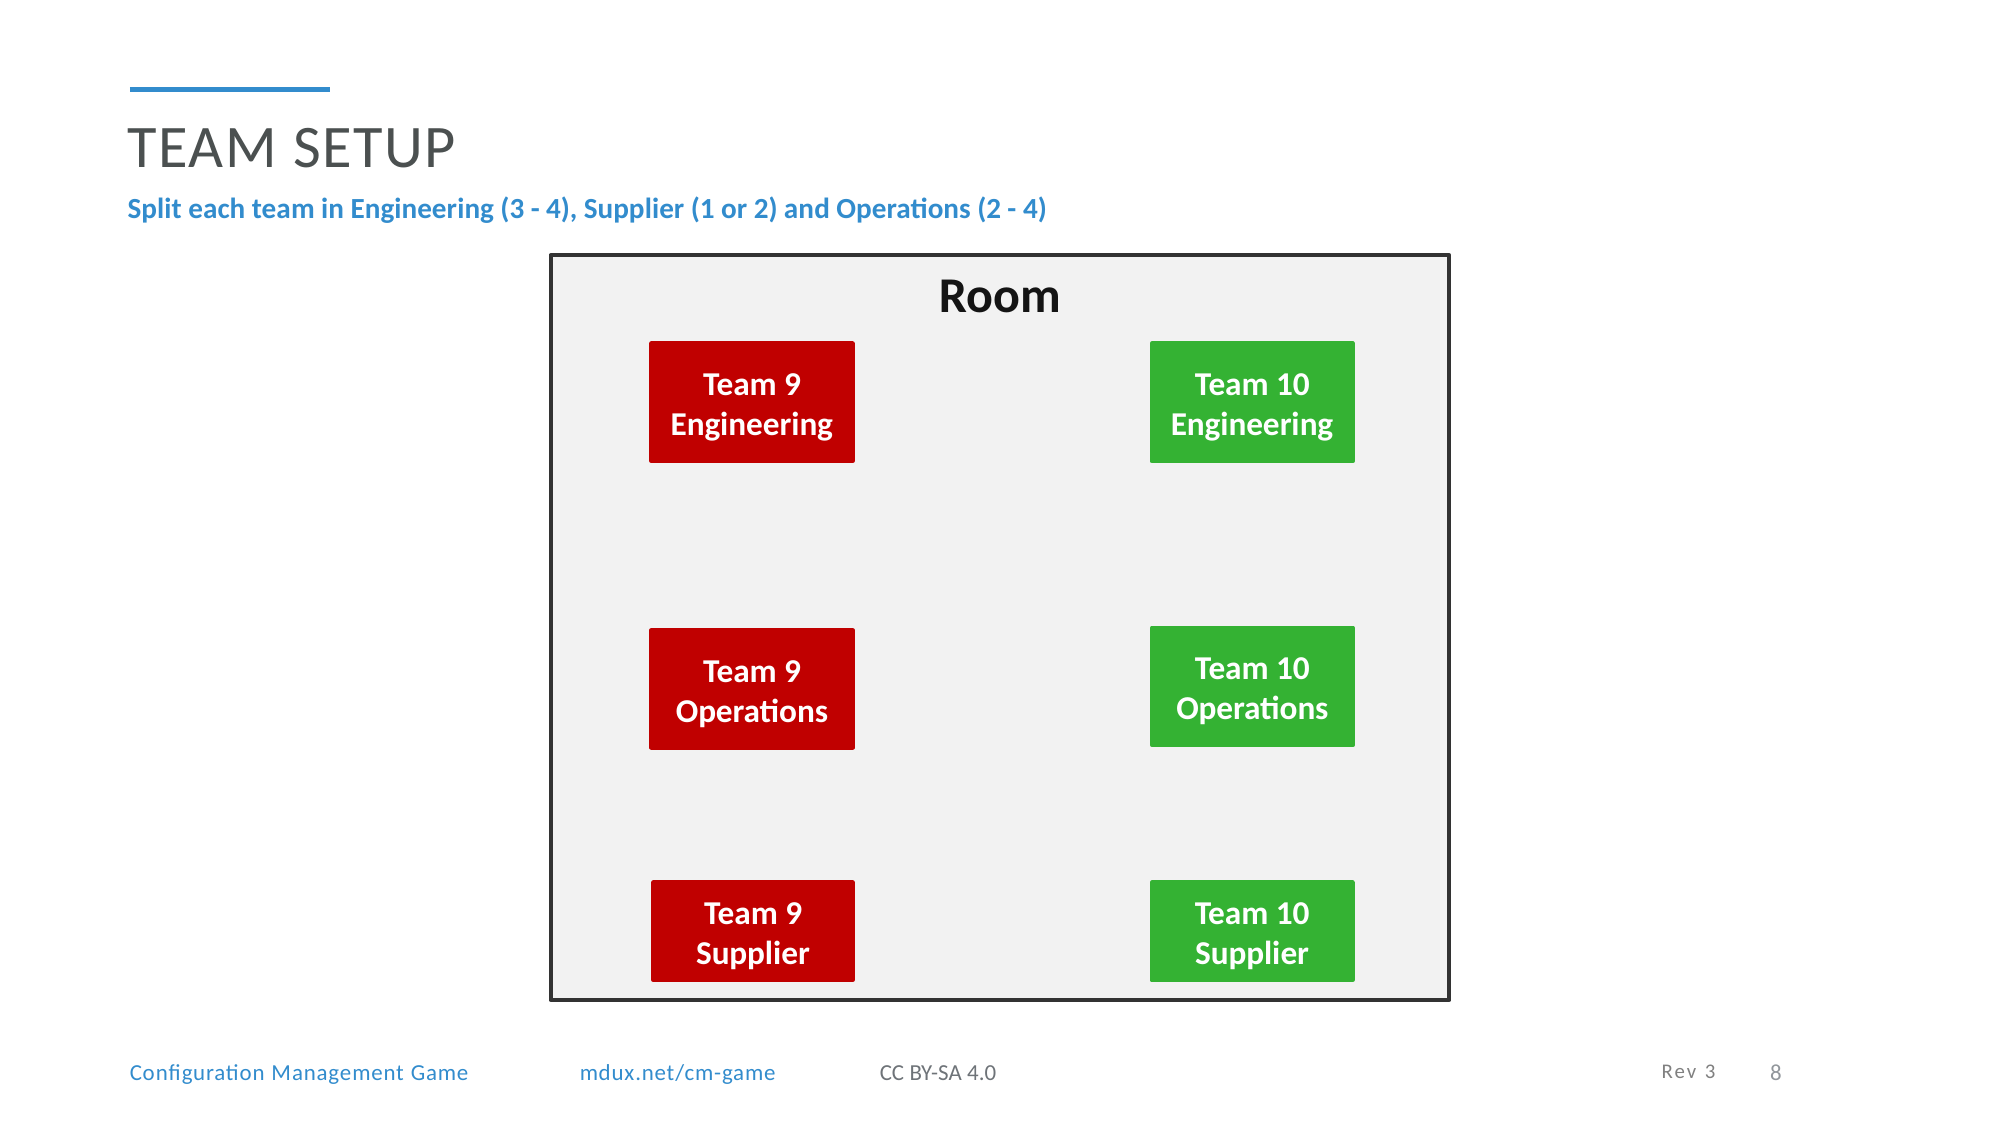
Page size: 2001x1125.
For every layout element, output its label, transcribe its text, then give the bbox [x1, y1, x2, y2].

list Team Setup [127, 107, 1868, 191]
list Split each team in Engineering (3 - 4), Supplier (1 or 2) and Operations (2 - 4) [127, 191, 1868, 223]
text_box Team 9 Supplier [653, 882, 853, 981]
text_box Team 10 Operations [1152, 627, 1353, 746]
text_box Rev 3 [1272, 1057, 1716, 1084]
text_box Team 9 Engineering [651, 343, 853, 462]
text_box Team 10 Supplier [1151, 882, 1353, 981]
text_box Team 9 Operations [651, 630, 853, 748]
text_box Team 10 Engineering [1151, 343, 1353, 462]
text_box Room [550, 255, 1450, 1000]
